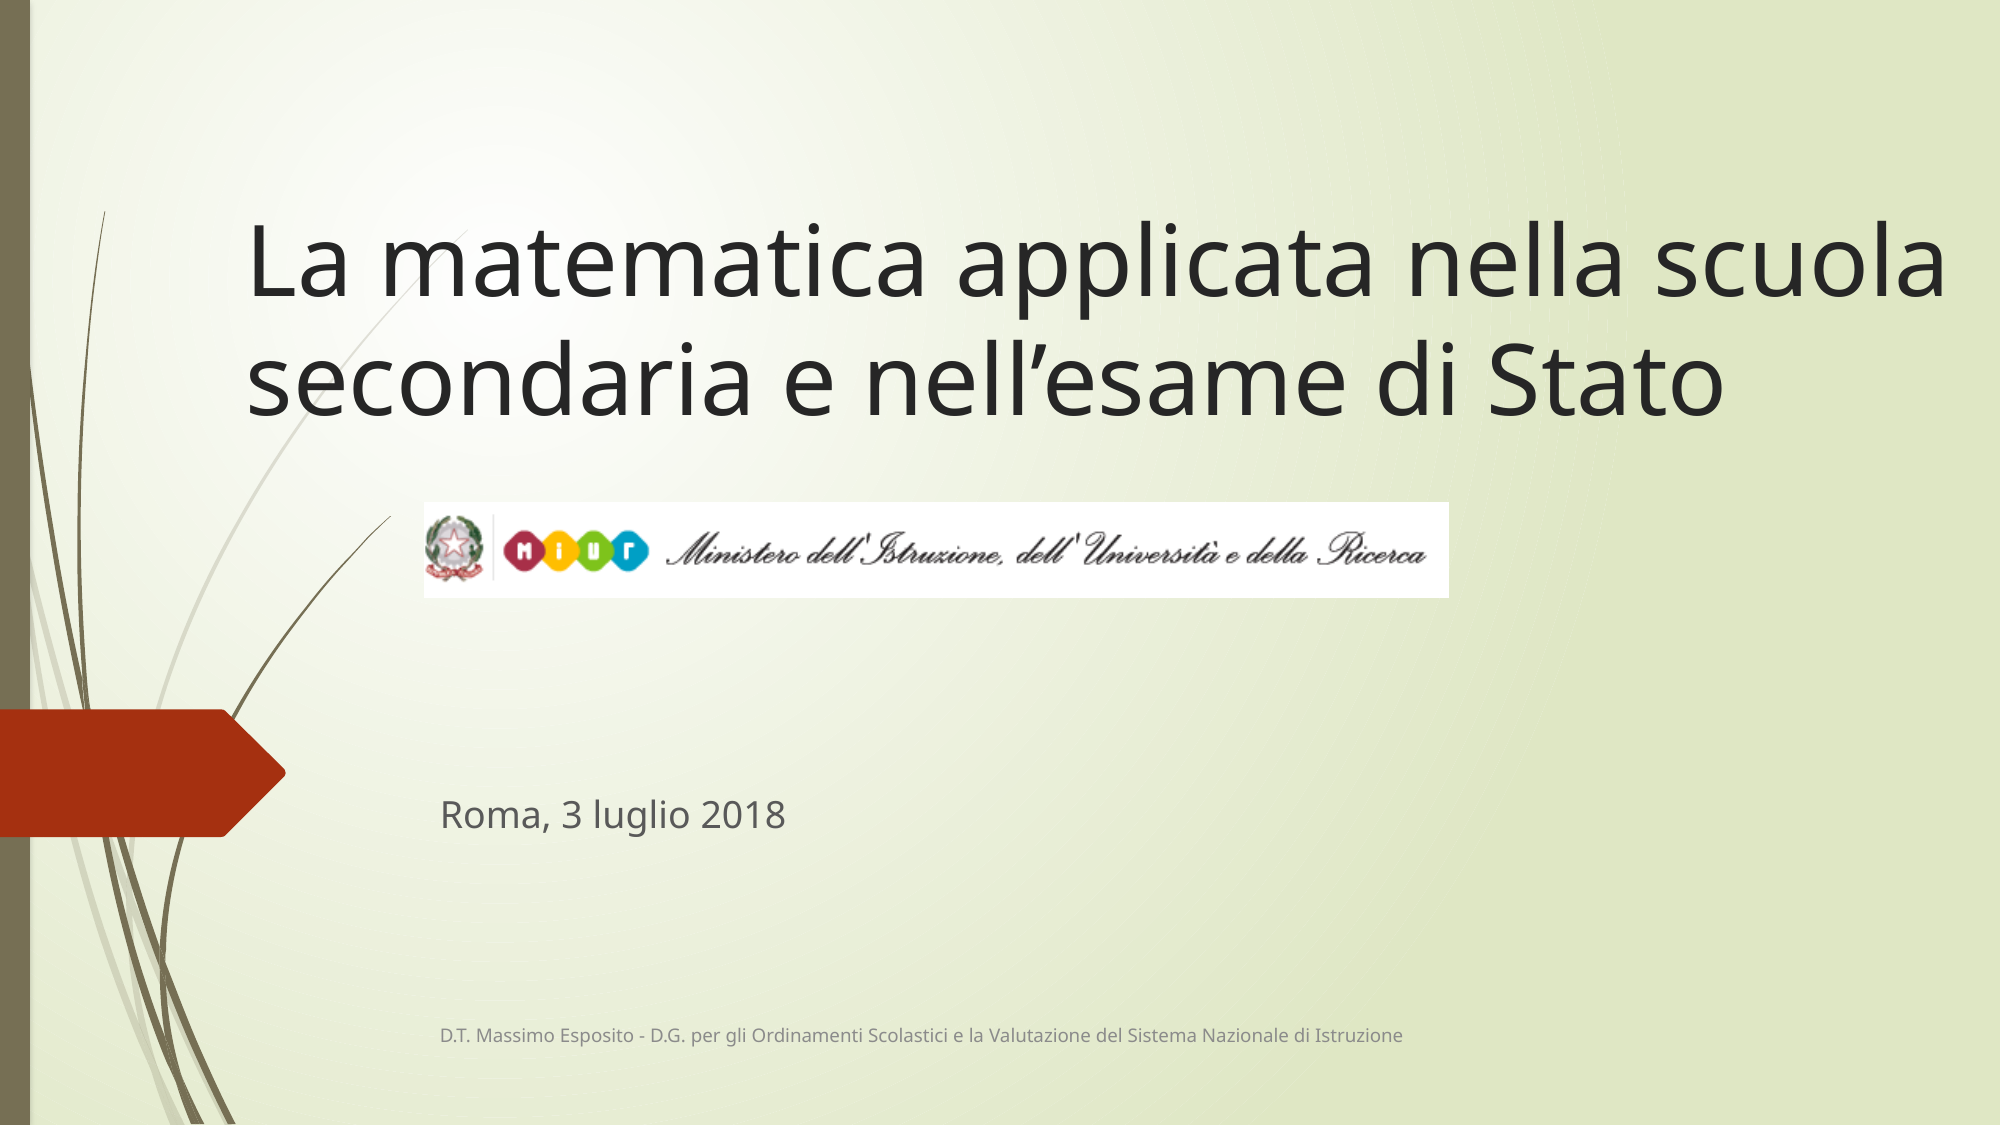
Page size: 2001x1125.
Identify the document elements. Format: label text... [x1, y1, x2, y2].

subtitle Roma, 3 luglio 2018 [424, 783, 1888, 969]
footer D.T. Massimo Esposito - D.G. per gli Ordinamenti Scolastici e la Valutazione del Sistema Nazionale di Istruzione [424, 1006, 1675, 1067]
picture [424, 502, 1449, 598]
title La matematica applicata nella scuola secondaria e nell’esame di Stato [230, 166, 1975, 443]
